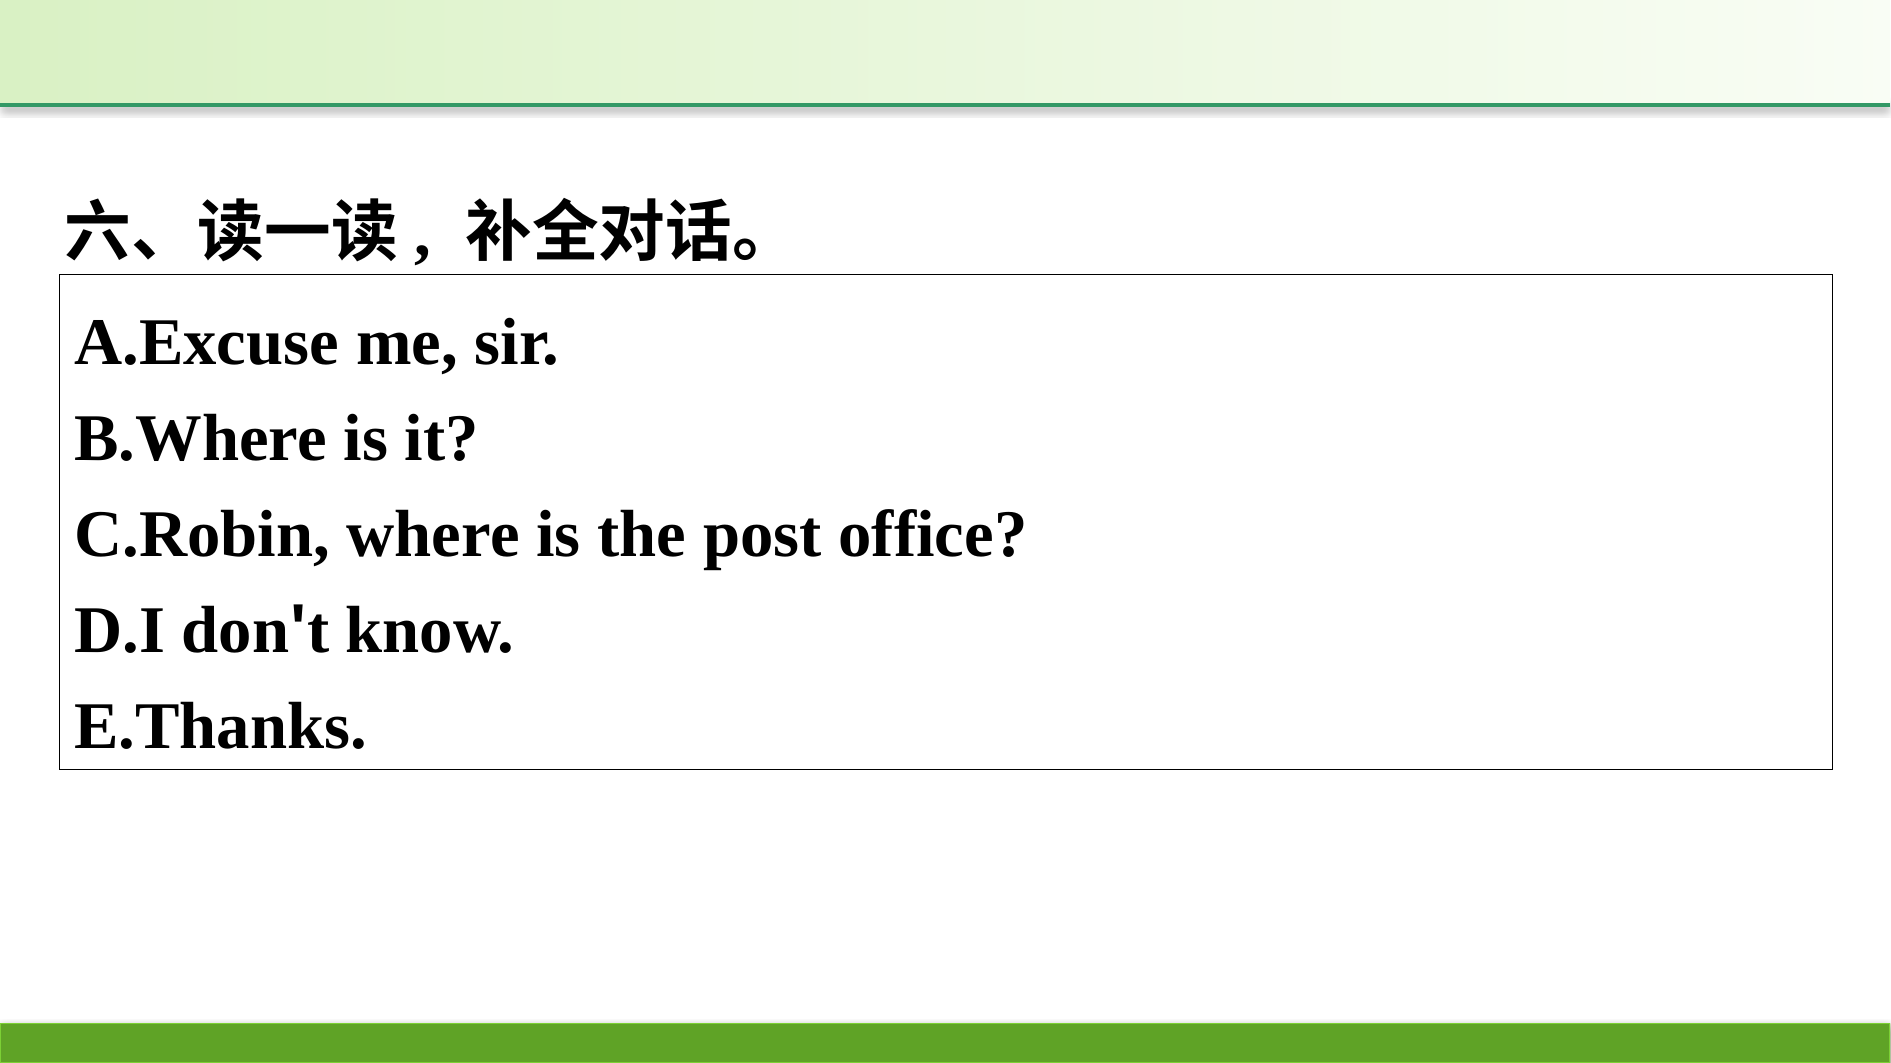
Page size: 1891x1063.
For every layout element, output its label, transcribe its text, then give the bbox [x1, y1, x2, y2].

text_box A.Excuse me, sir. B.Where is it? C.Robin, where is the post office? D.I don't know. E.Thanks. [59, 274, 1833, 770]
text_box 六、读一读, 补全对话。 [49, 165, 830, 276]
